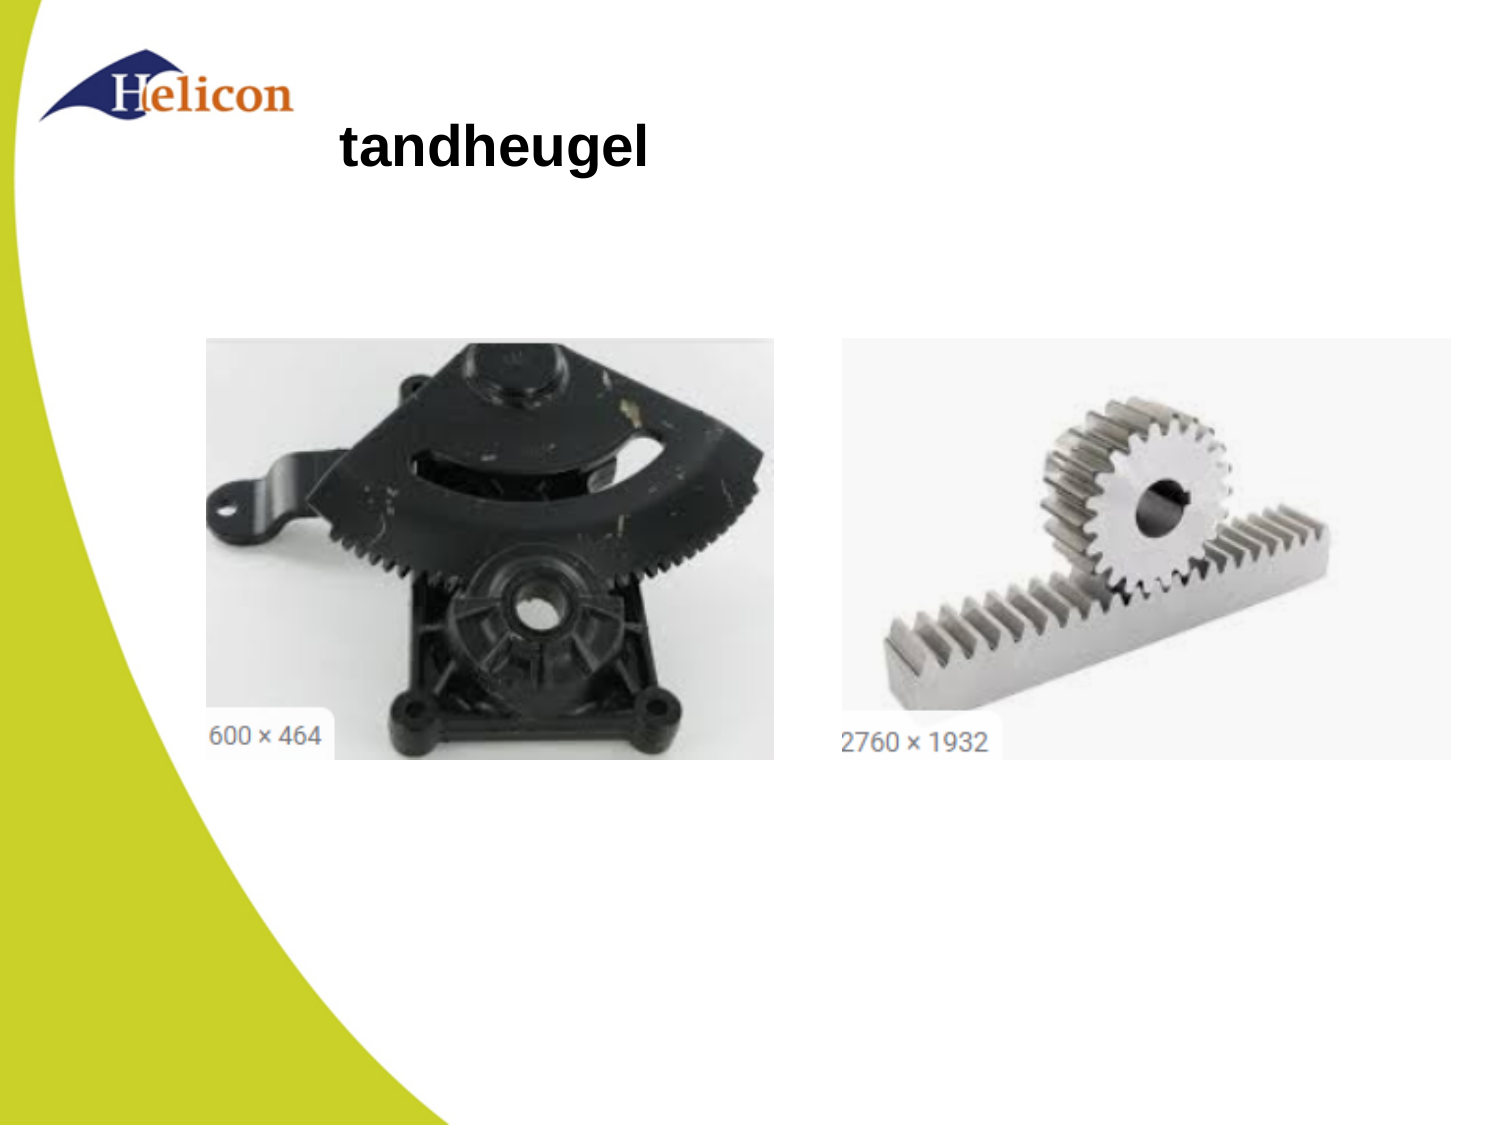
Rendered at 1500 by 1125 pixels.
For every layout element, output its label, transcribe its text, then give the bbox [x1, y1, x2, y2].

picture [0, 0, 1500, 1125]
title tandheugel [324, 54, 1415, 161]
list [841, 337, 1451, 761]
